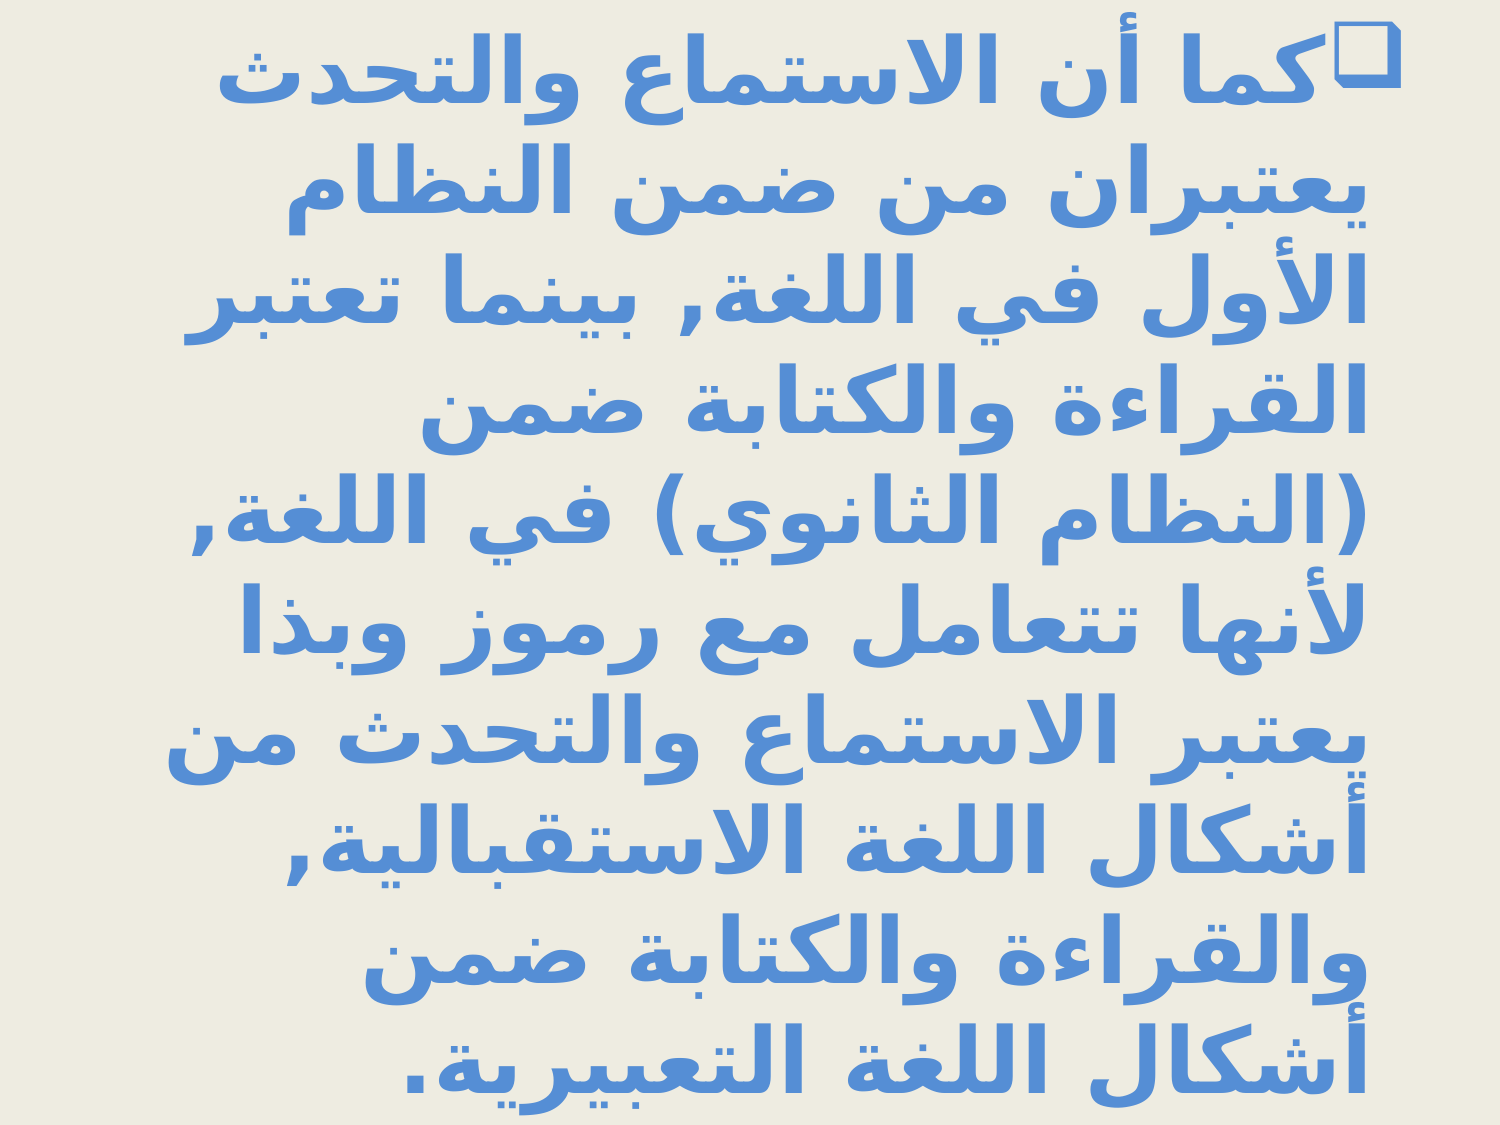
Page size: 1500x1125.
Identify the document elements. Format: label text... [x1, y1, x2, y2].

title كما أن الاستماع والتحدث يعتبران من ضمن النظام الأول في اللغة, بينما تعتبر القراءة والكتابة ضمن (النظام الثانوي) في اللغة, لأنها تتعامل مع رموز وبذا يعتبر الاستماع والتحدث من أشكال اللغة الاستقبالية, والقراءة والكتابة ضمن أشكال اللغة التعبيرية. [75, 45, 1425, 1079]
